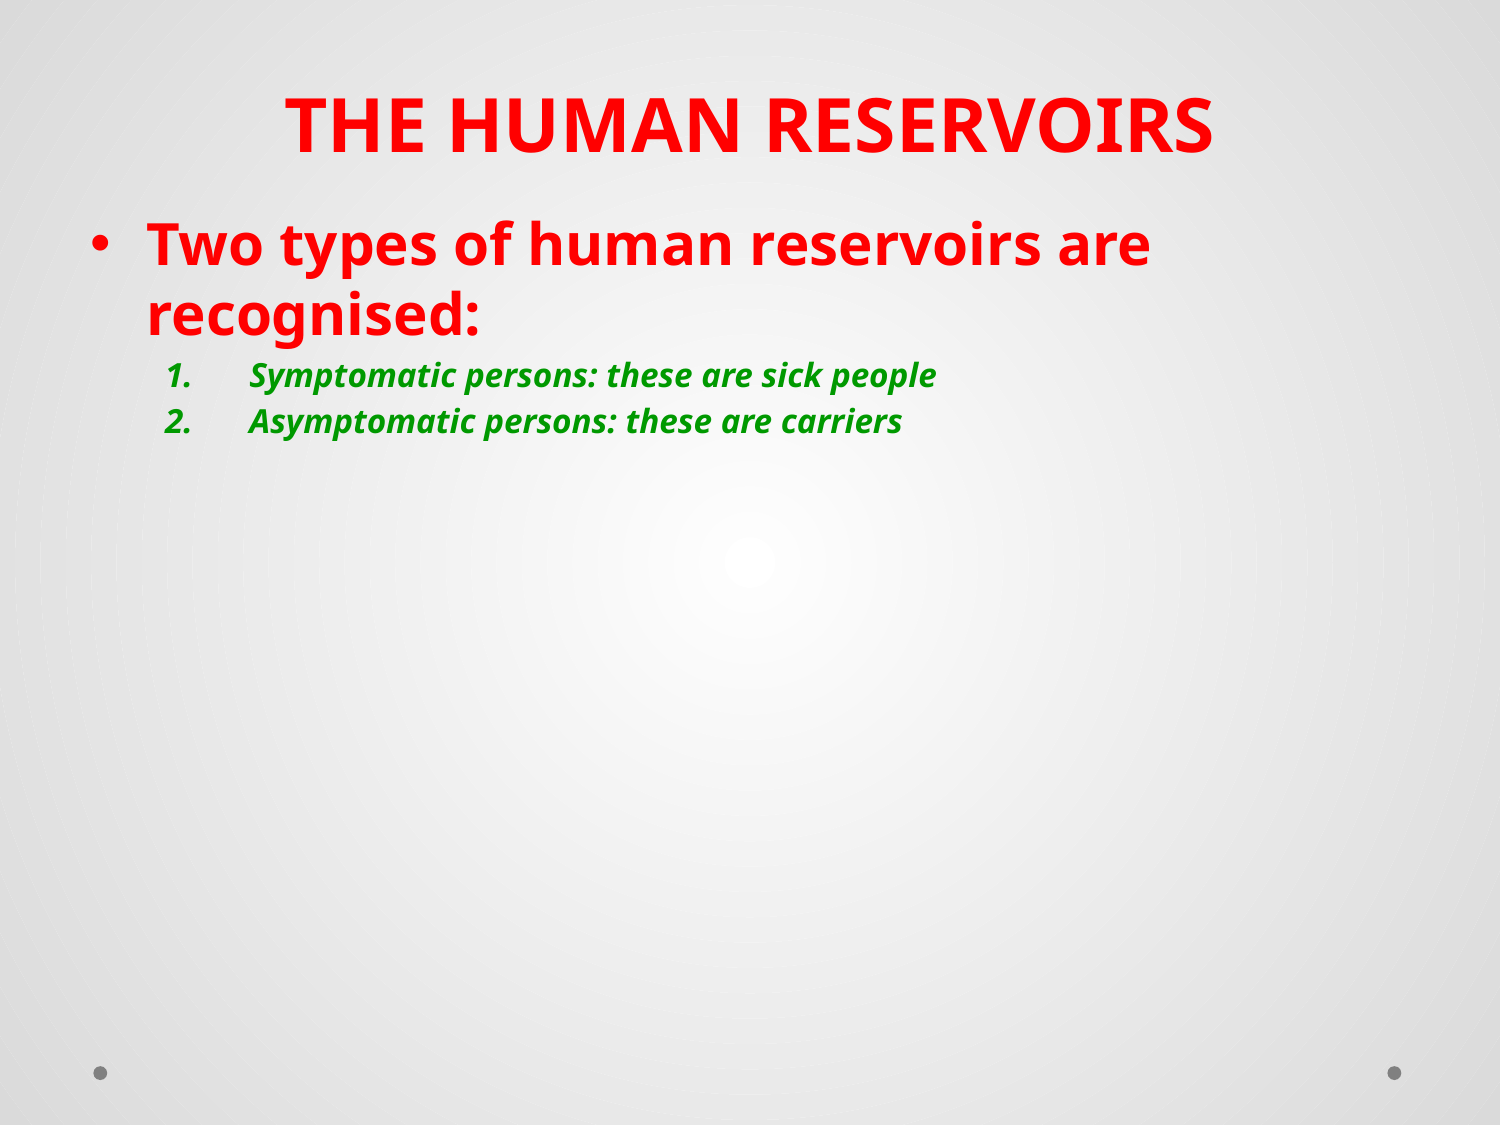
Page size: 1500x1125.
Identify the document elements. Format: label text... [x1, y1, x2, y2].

list Two types of human reservoirs are recognised: Symptomatic persons: these are sick people Asymptomatic persons: these are carriers [75, 200, 1425, 1088]
title THE HUMAN RESERVOIRS [0, 0, 1500, 177]
